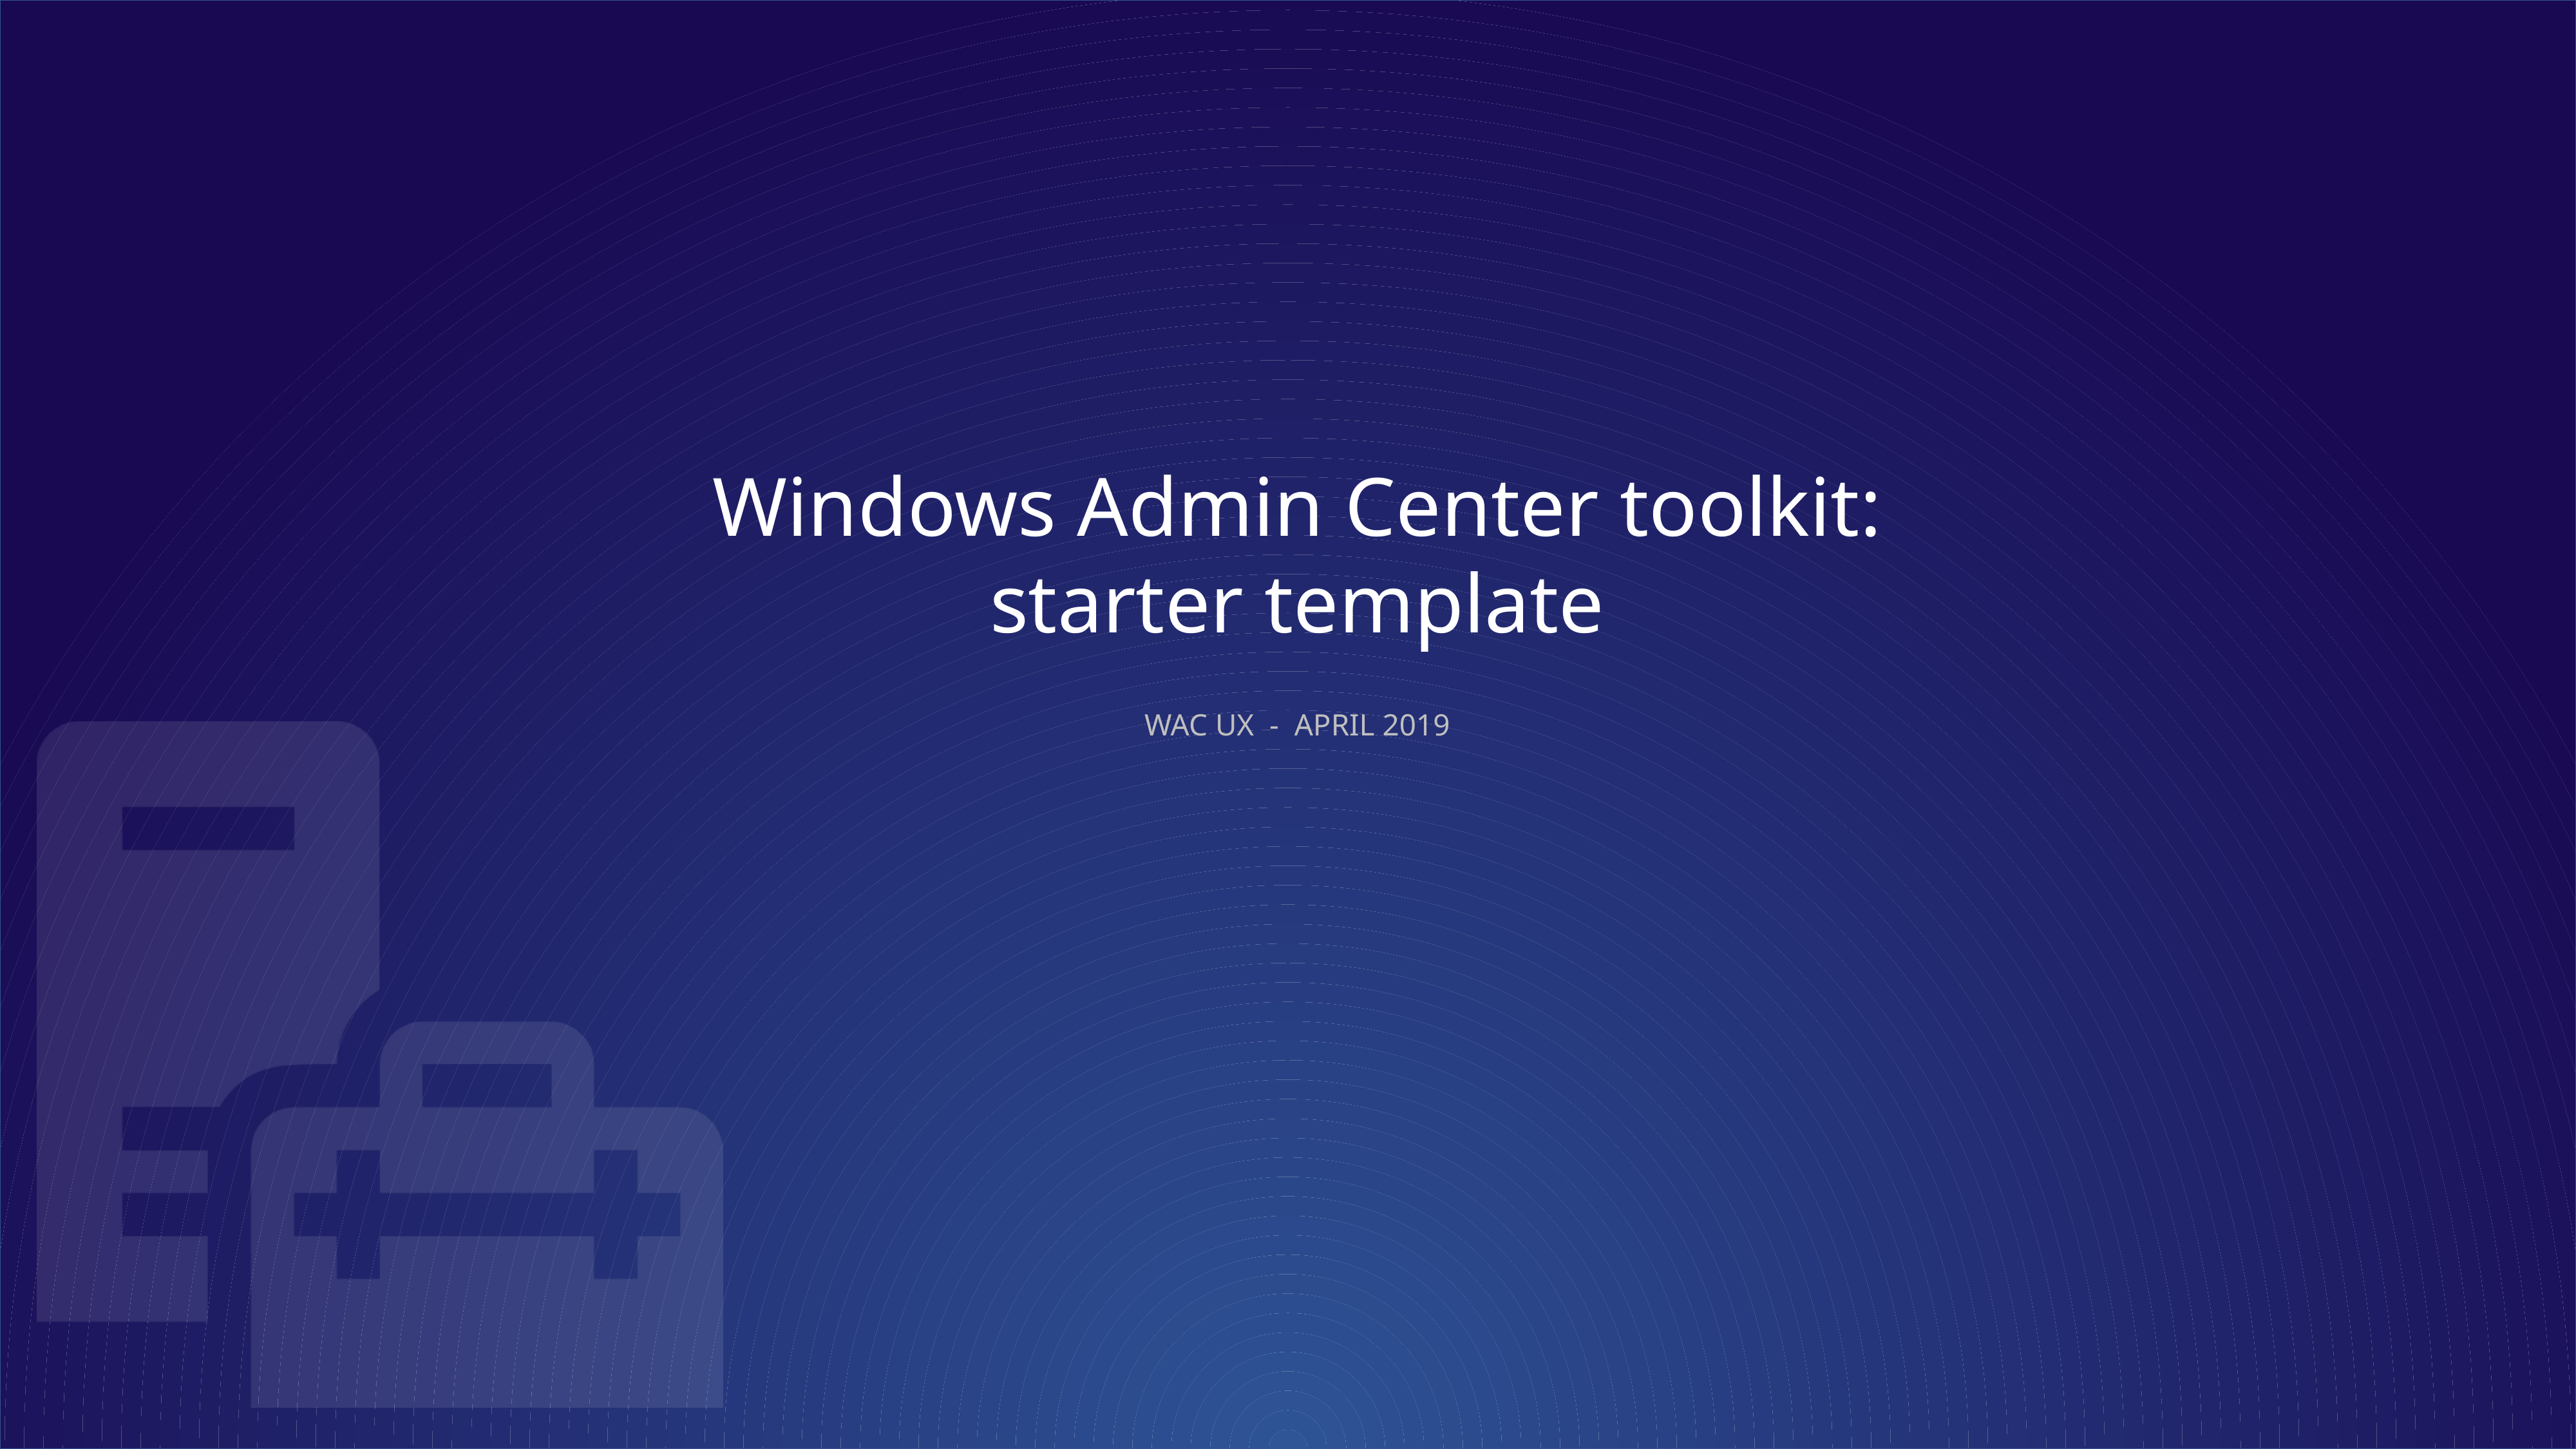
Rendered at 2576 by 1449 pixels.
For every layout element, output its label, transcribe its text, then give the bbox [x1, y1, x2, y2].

text_box Windows Admin Center toolkit: starter template [592, 451, 2003, 654]
text_box WAC UX - APRIL 2019 [592, 701, 2003, 747]
picture [36, 721, 723, 1408]
